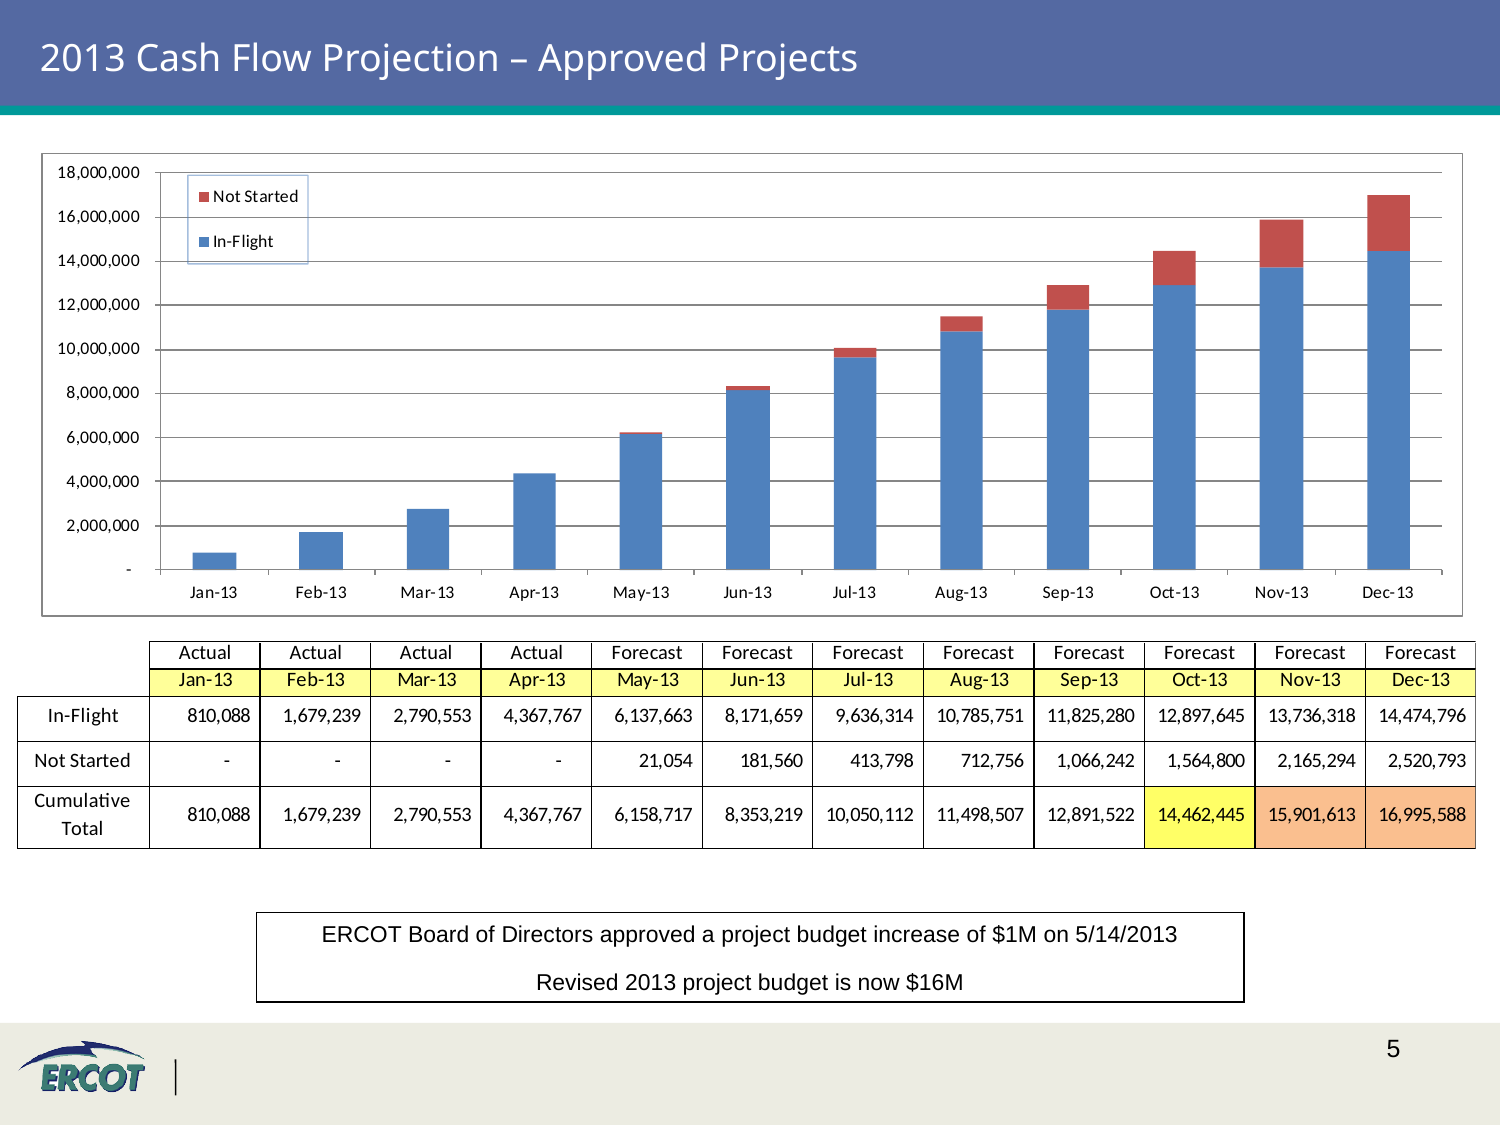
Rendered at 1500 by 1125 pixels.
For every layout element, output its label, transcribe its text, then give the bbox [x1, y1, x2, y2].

title 2013 Cash Flow Projection – Approved Projects [24, 0, 1188, 113]
text_box ERCOT Board of Directors approved a project budget increase of $1M on 5/14/2013 Revised 2013 project budget is now $16M [256, 912, 1244, 1003]
picture [16, 149, 1477, 851]
picture [10, 1031, 151, 1111]
